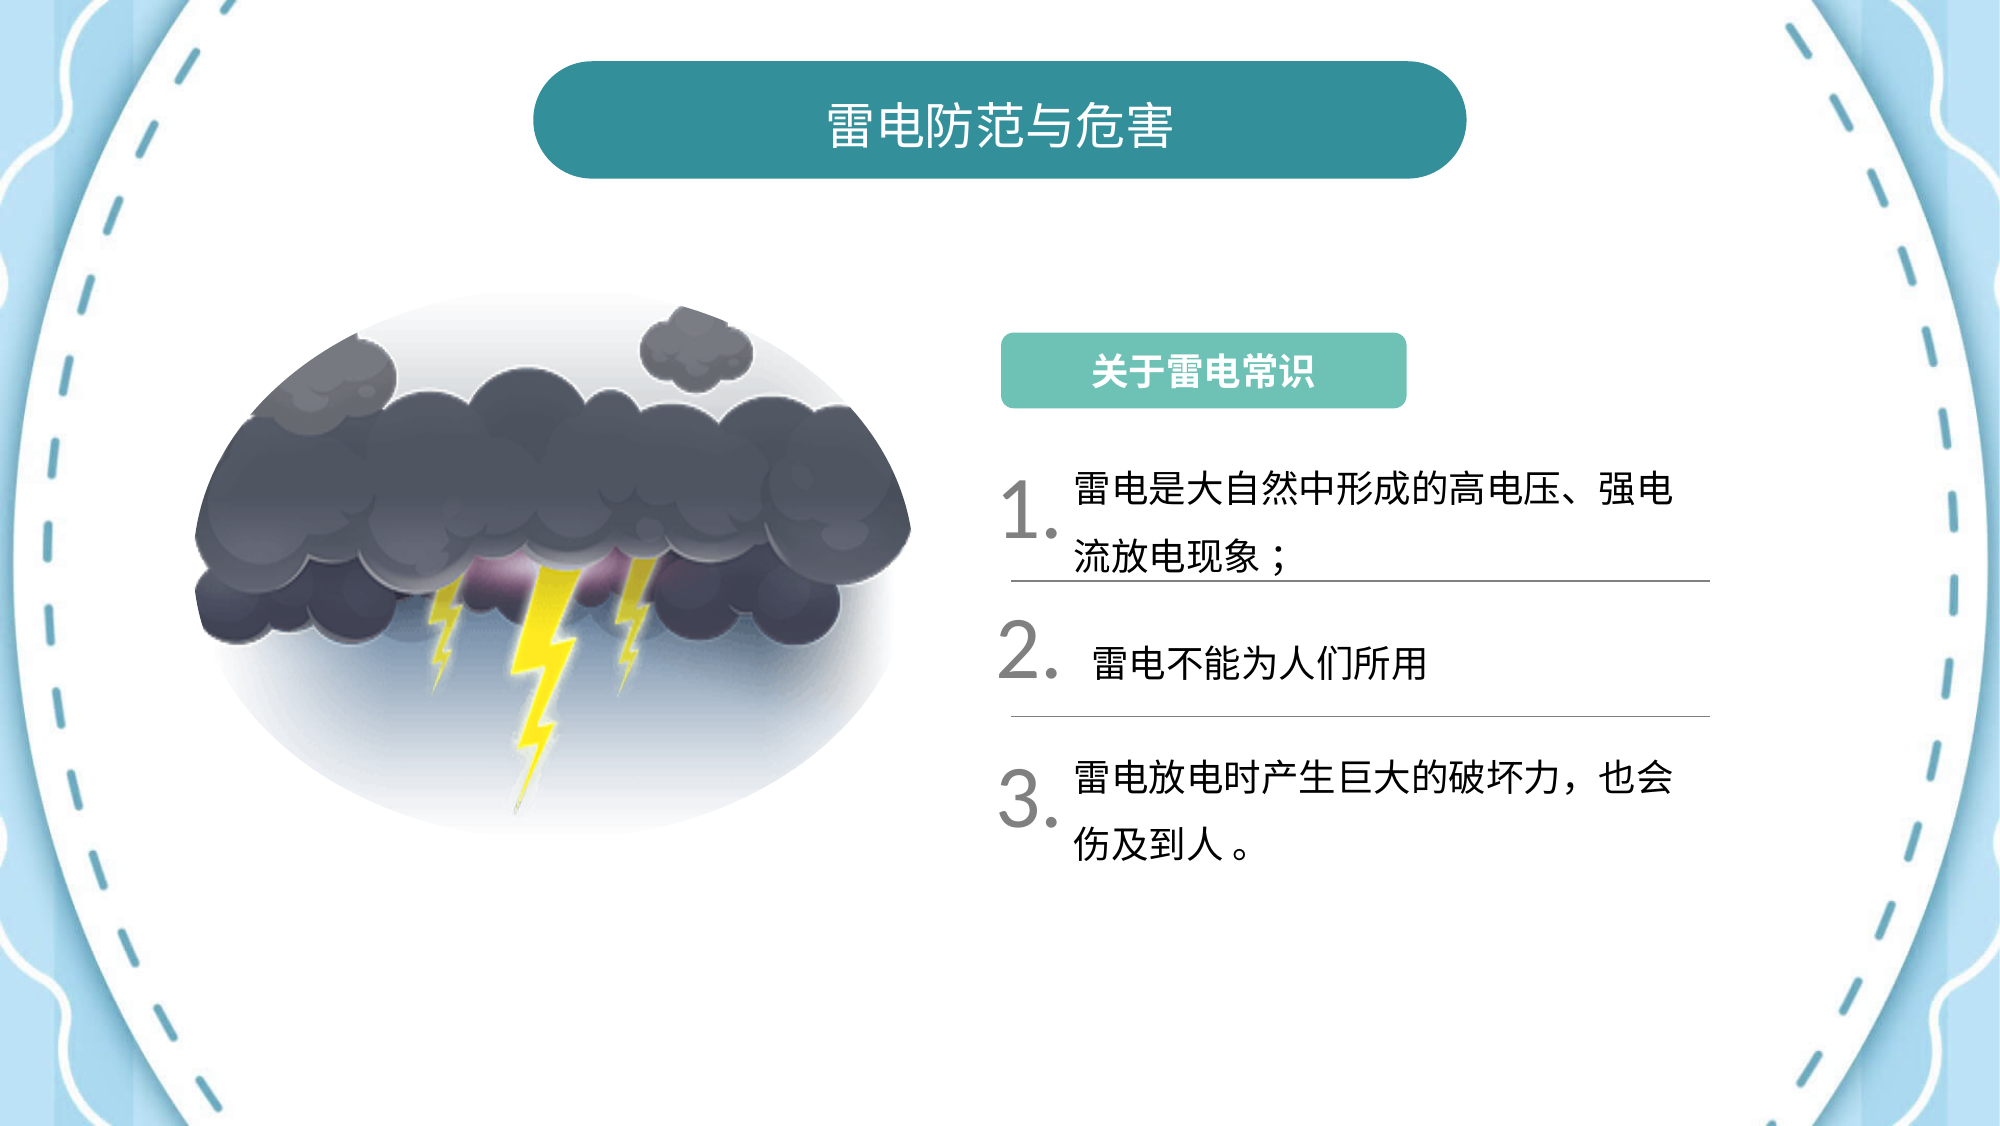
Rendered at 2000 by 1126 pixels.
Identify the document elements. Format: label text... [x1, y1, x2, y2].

picture [0, 0, 2000, 1126]
text_box 关于雷电常识 [1034, 340, 1373, 401]
text_box 3. [986, 733, 1065, 849]
text_box 1. [986, 444, 1065, 561]
text_box 雷电不能为人们所用 [1065, 626, 1710, 689]
text_box [1001, 332, 1407, 409]
text_box 2. [986, 584, 1078, 701]
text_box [533, 60, 1467, 179]
text_box 雷电放电时产生巨大的破坏力，也会伤及到人 。 [1065, 727, 1710, 871]
text_box 雷电是大自然中形成的高电压、强电流放电现象 ； [1065, 438, 1710, 580]
